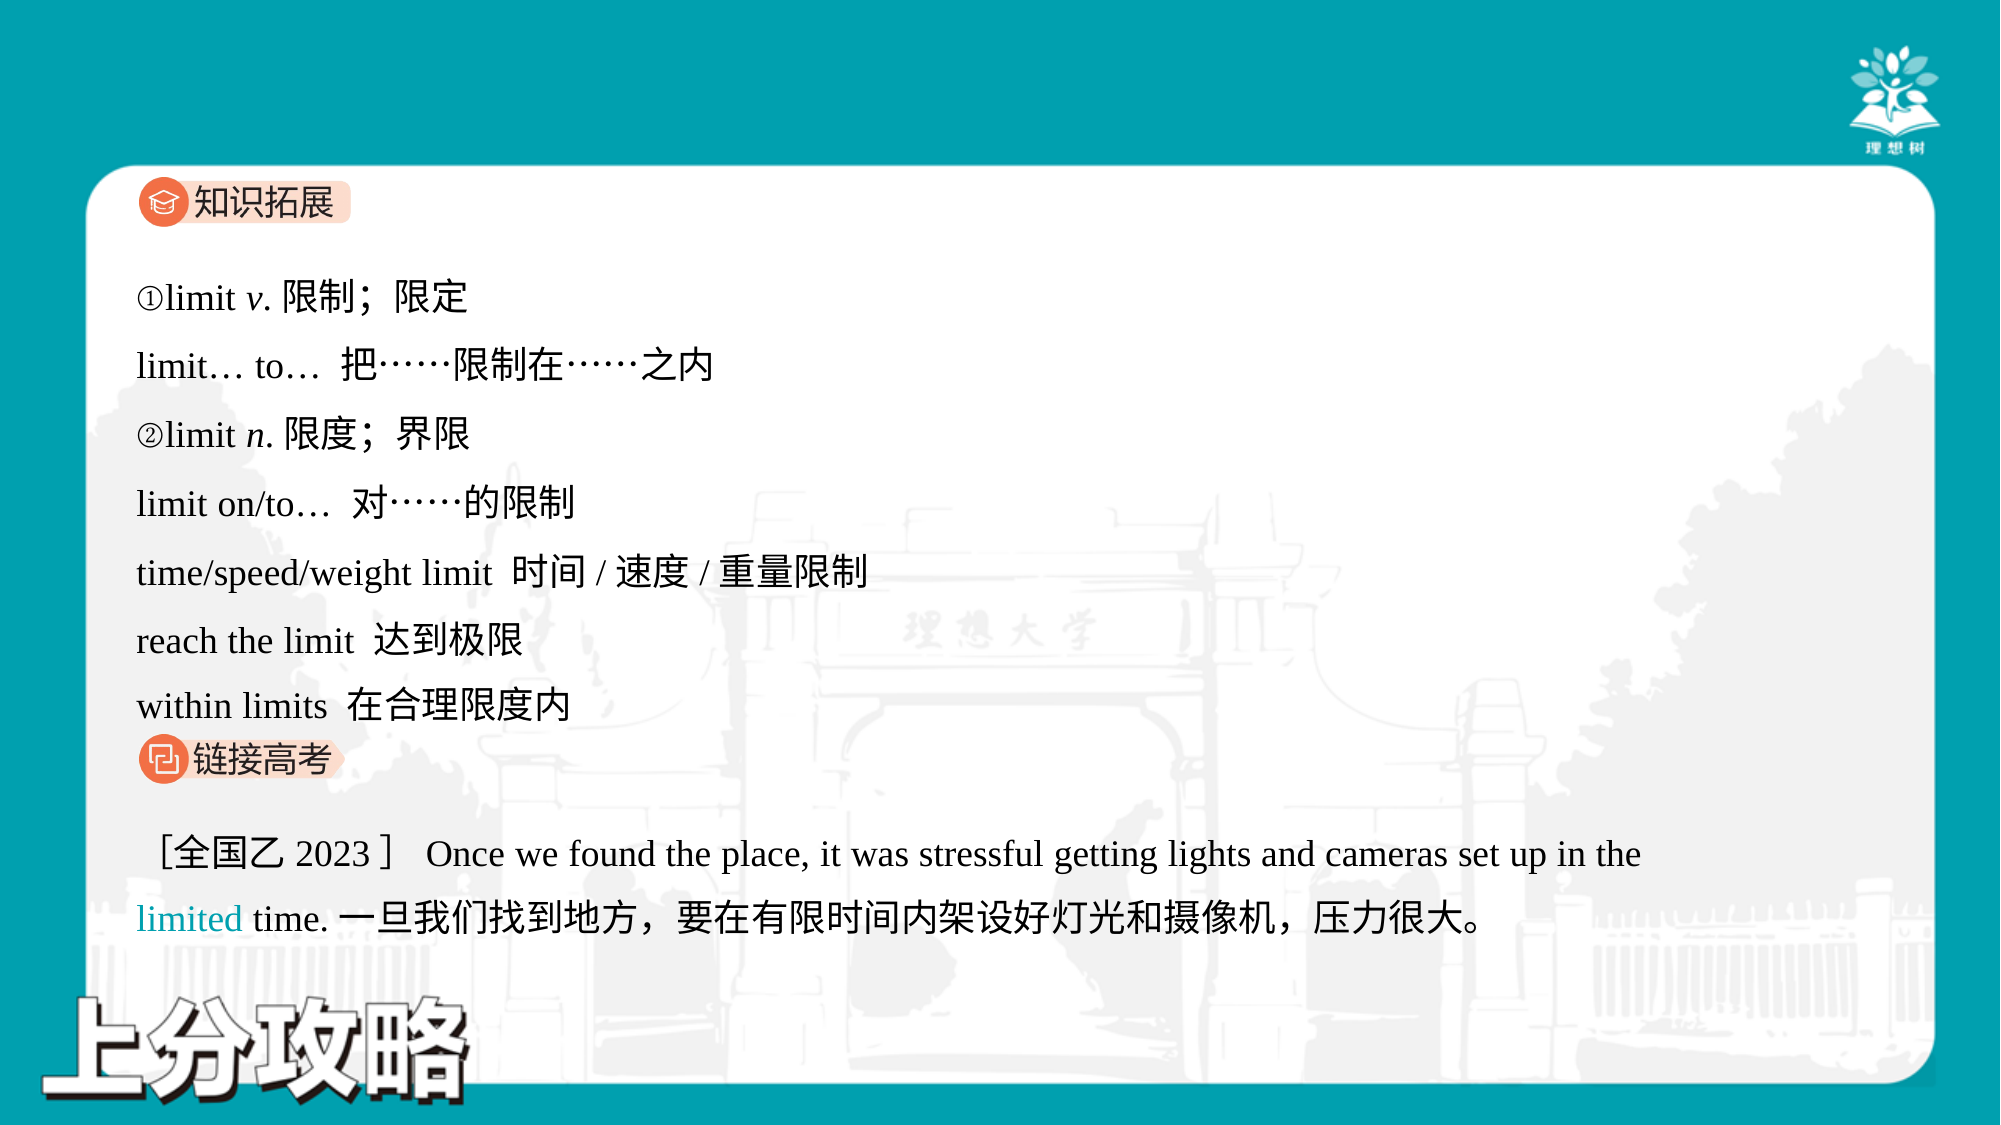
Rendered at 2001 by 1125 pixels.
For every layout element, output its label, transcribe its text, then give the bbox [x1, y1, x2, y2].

picture [0, 0, 2000, 1125]
text_box ①limit v.限制；限定 limit… to… 把……限制在……之内 ②limit n.限度；界限 limit on/to… 对……的限制 time/speed/weight limit 时间/速度/重量限制 reach the limit 达到极限 within limits 在合理限度内#114 [136, 249, 1865, 719]
text_box ［全国乙2023］Once we found the place, it was stressful getting lights and cameras set up in the limited time.一旦我们找到地方，要在有限时间内架设好灯光和摄像机，压力很大。#116 [136, 805, 1865, 931]
